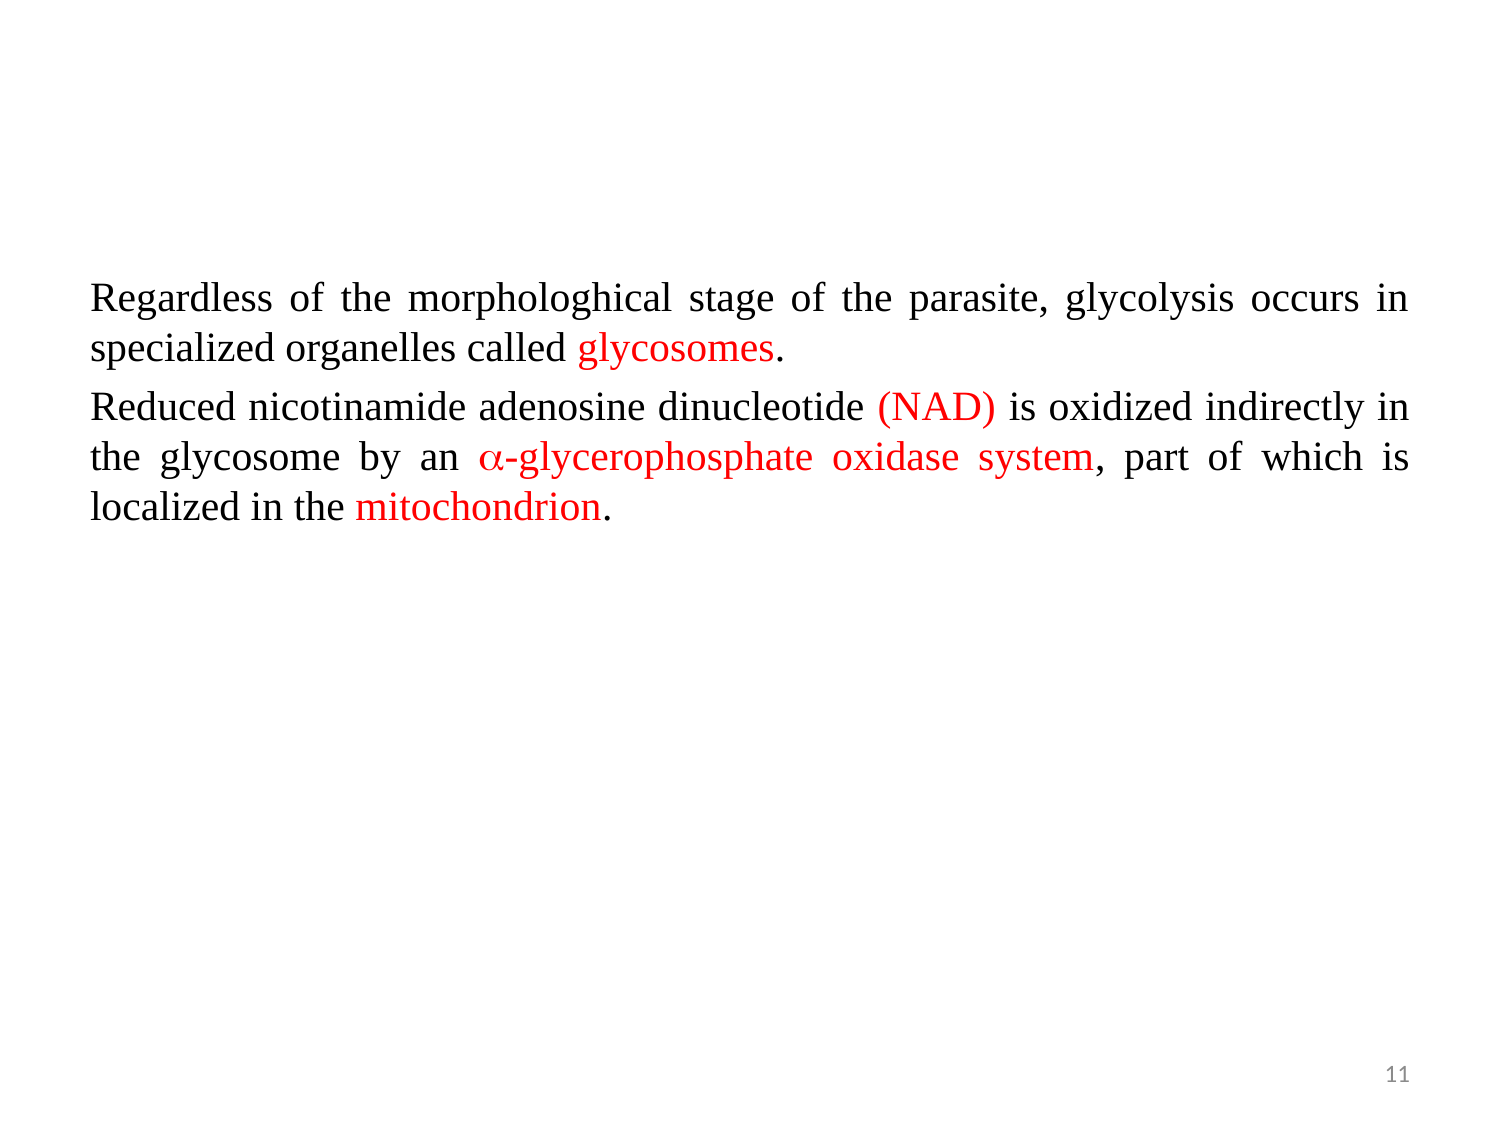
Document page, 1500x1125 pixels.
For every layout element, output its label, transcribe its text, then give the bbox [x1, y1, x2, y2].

list Regardless of the morphologhical stage of the parasite, glycolysis occurs in specialized organelles called glycosomes. Reduced nicotinamide adenosine dinucleotide (NAD) is oxidized indirectly in the glycosome by an -glycerophosphate oxidase system, part of which is localized in the mitochondrion. [75, 262, 1425, 1005]
slide_number 11 [1074, 1042, 1425, 1103]
